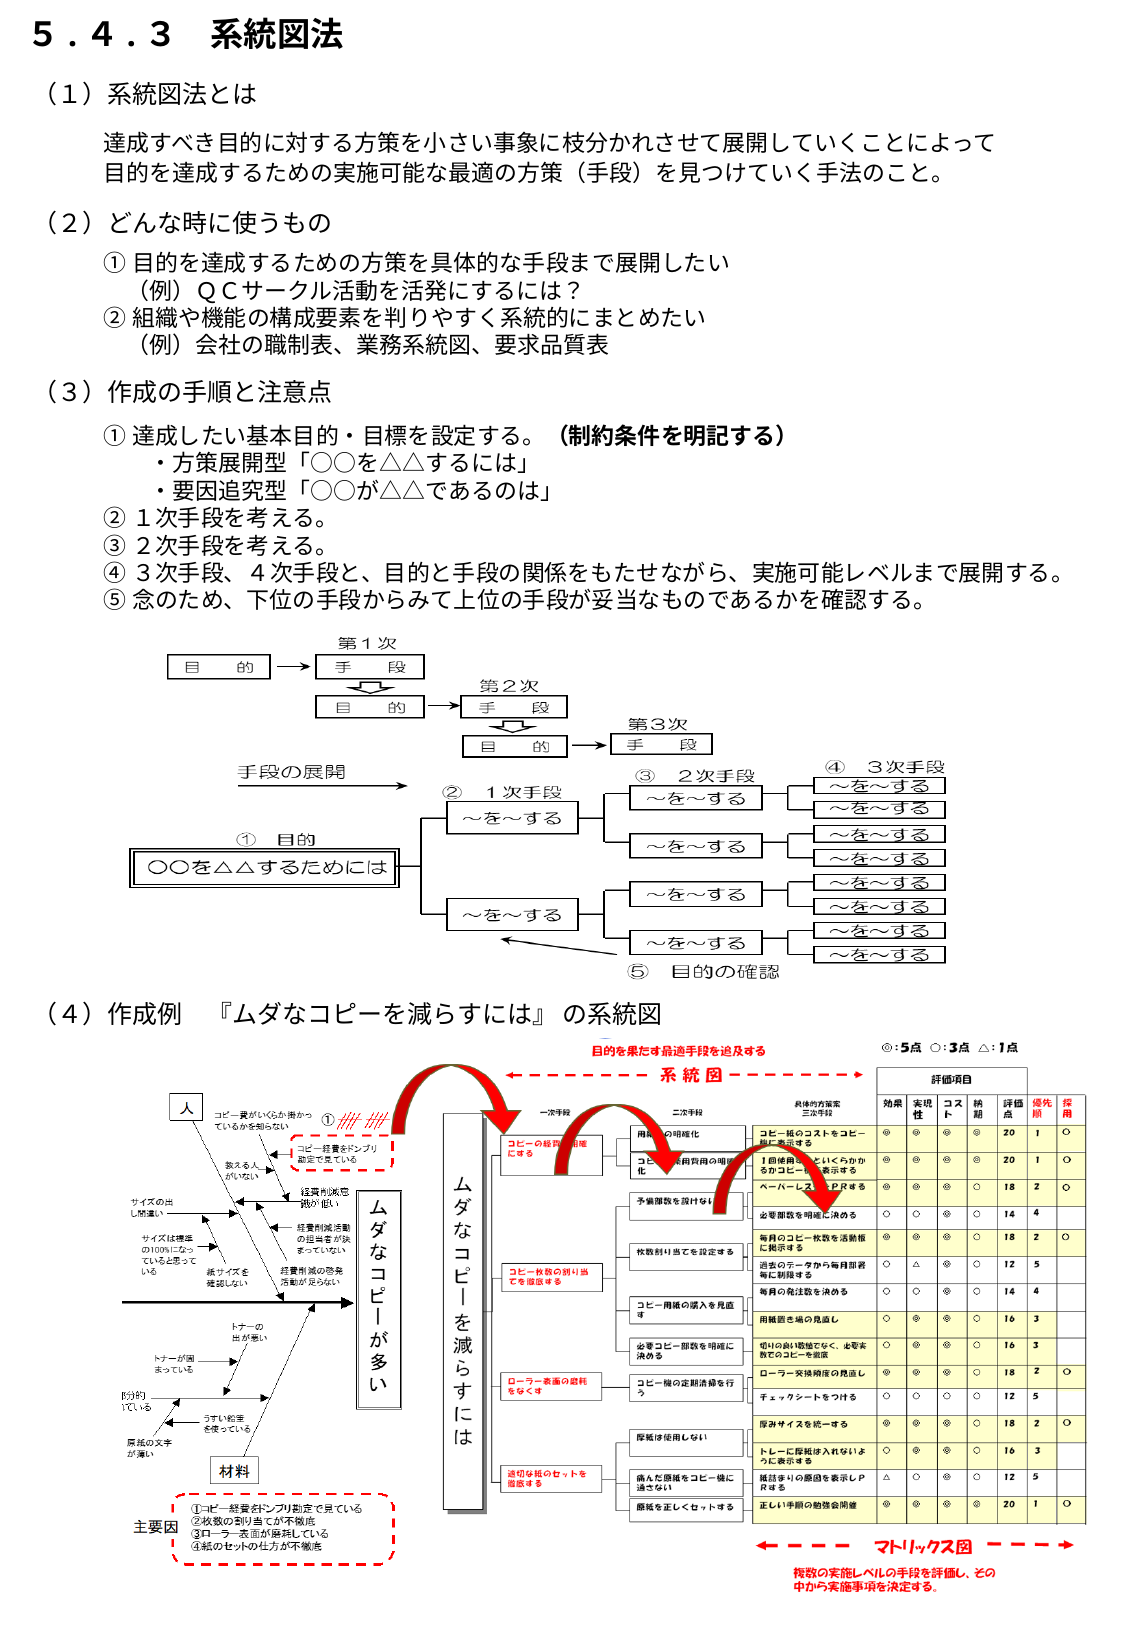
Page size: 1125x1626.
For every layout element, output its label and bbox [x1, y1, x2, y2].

text_box [17, 991, 875, 1037]
text_box [88, 120, 1065, 191]
picture [129, 629, 988, 990]
text_box [17, 70, 474, 116]
text_box [17, 368, 1076, 622]
text_box [17, 200, 1063, 361]
text_box [11, 5, 621, 61]
picture [121, 1037, 1096, 1597]
